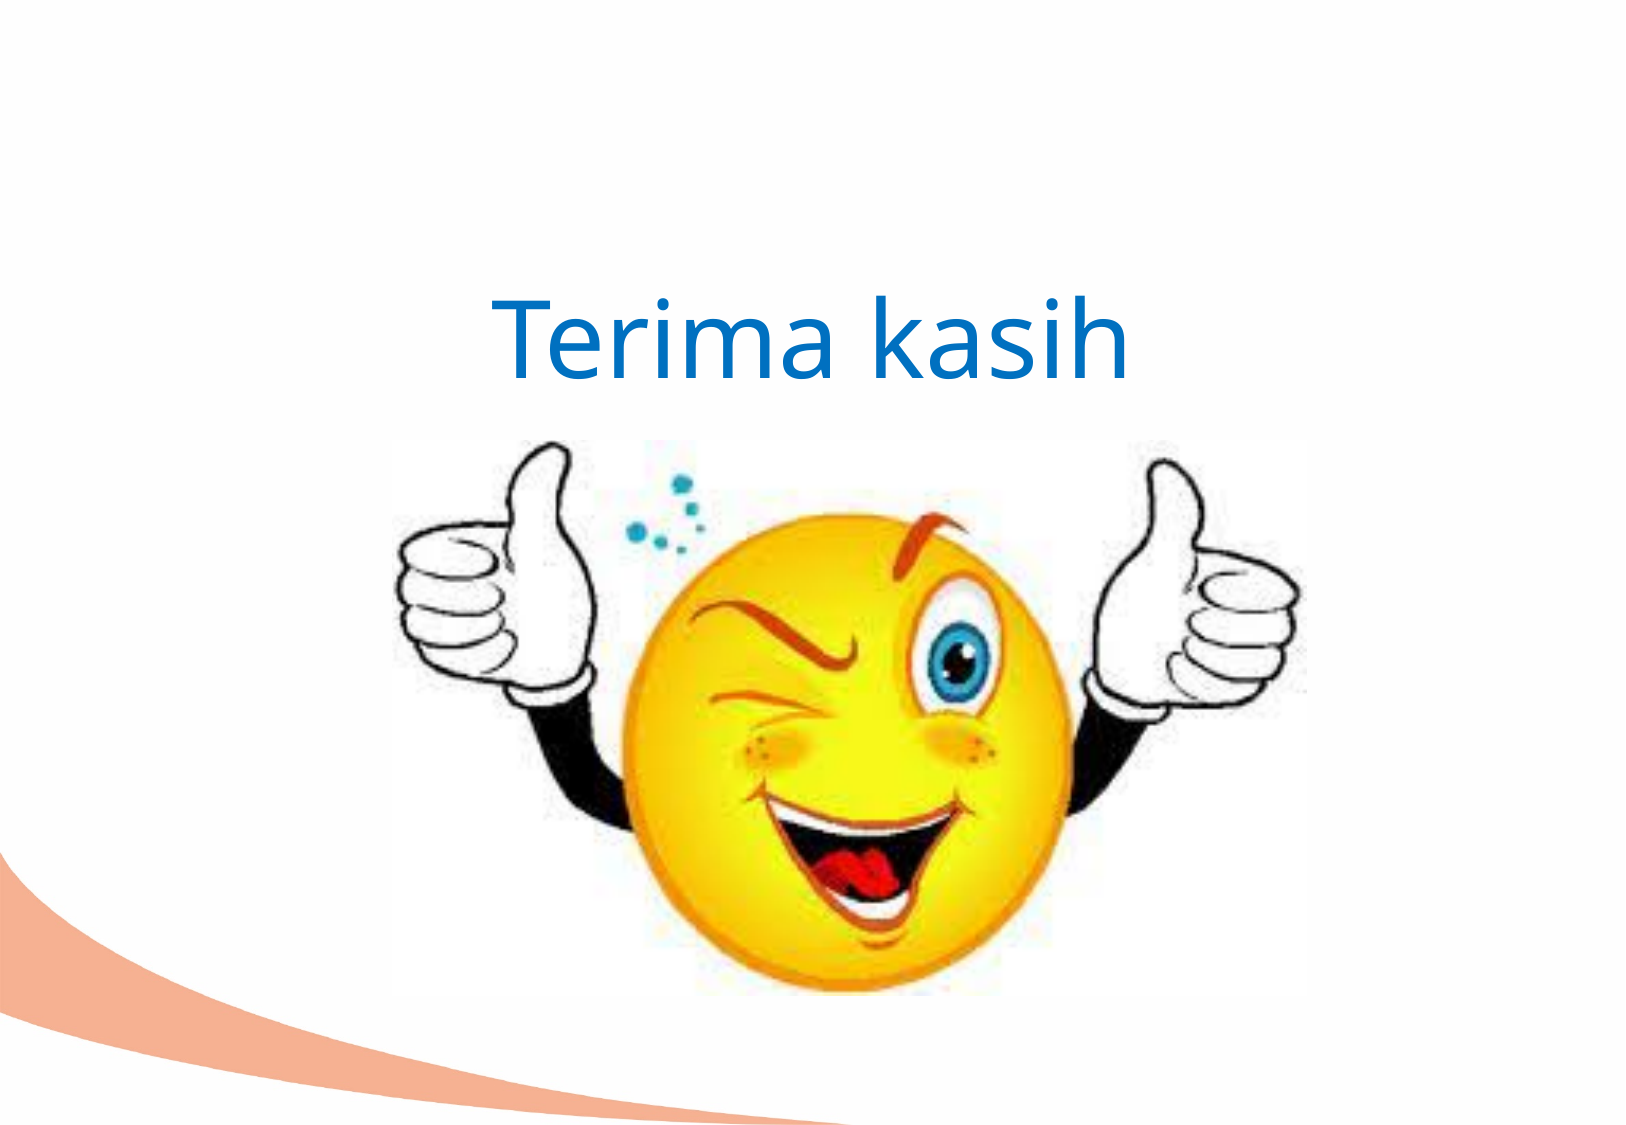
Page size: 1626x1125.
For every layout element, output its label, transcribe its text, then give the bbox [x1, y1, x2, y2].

list Terima kasih [81, 262, 1544, 1000]
picture [0, 0, 1625, 1125]
